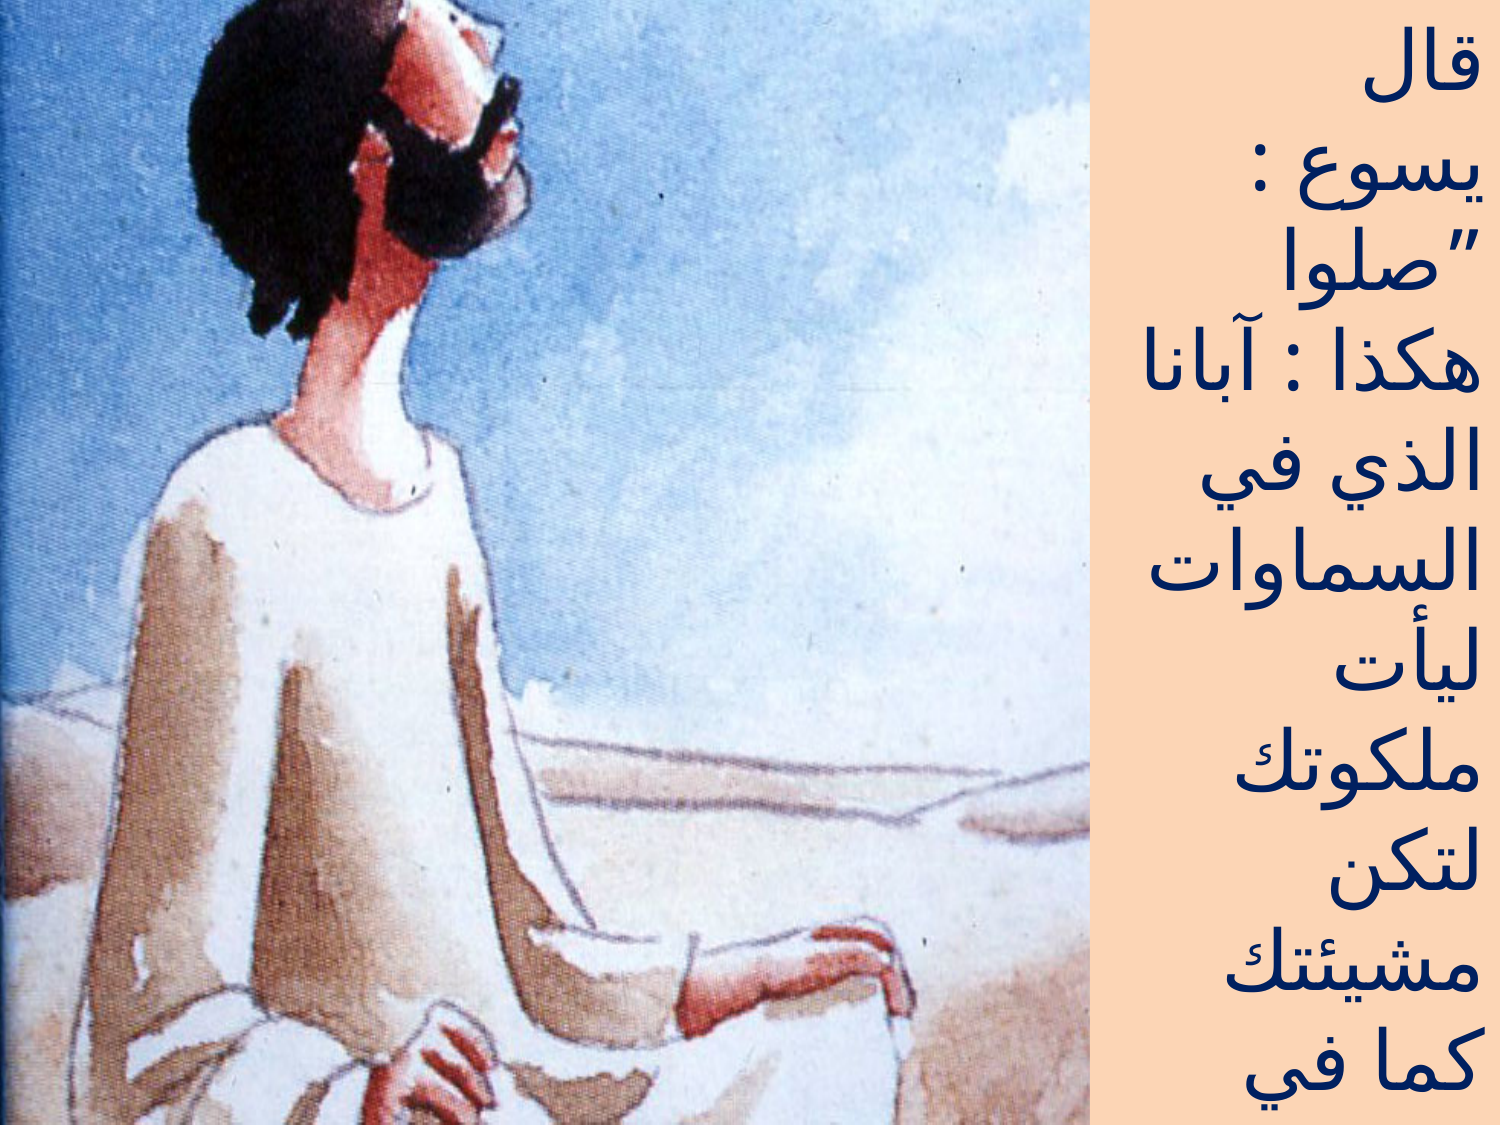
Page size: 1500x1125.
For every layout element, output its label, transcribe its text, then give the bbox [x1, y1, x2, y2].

text_box قال يسوع : ”صلوا هكذا : آبانا الذي في السماوات ليأت ملكوتك لتكن مشيئتك كما في السماء كذلك على الأرض أعطنا خبزنا كفاف يومنا...“ [1092, 0, 1500, 1125]
picture [0, 0, 1091, 1125]
